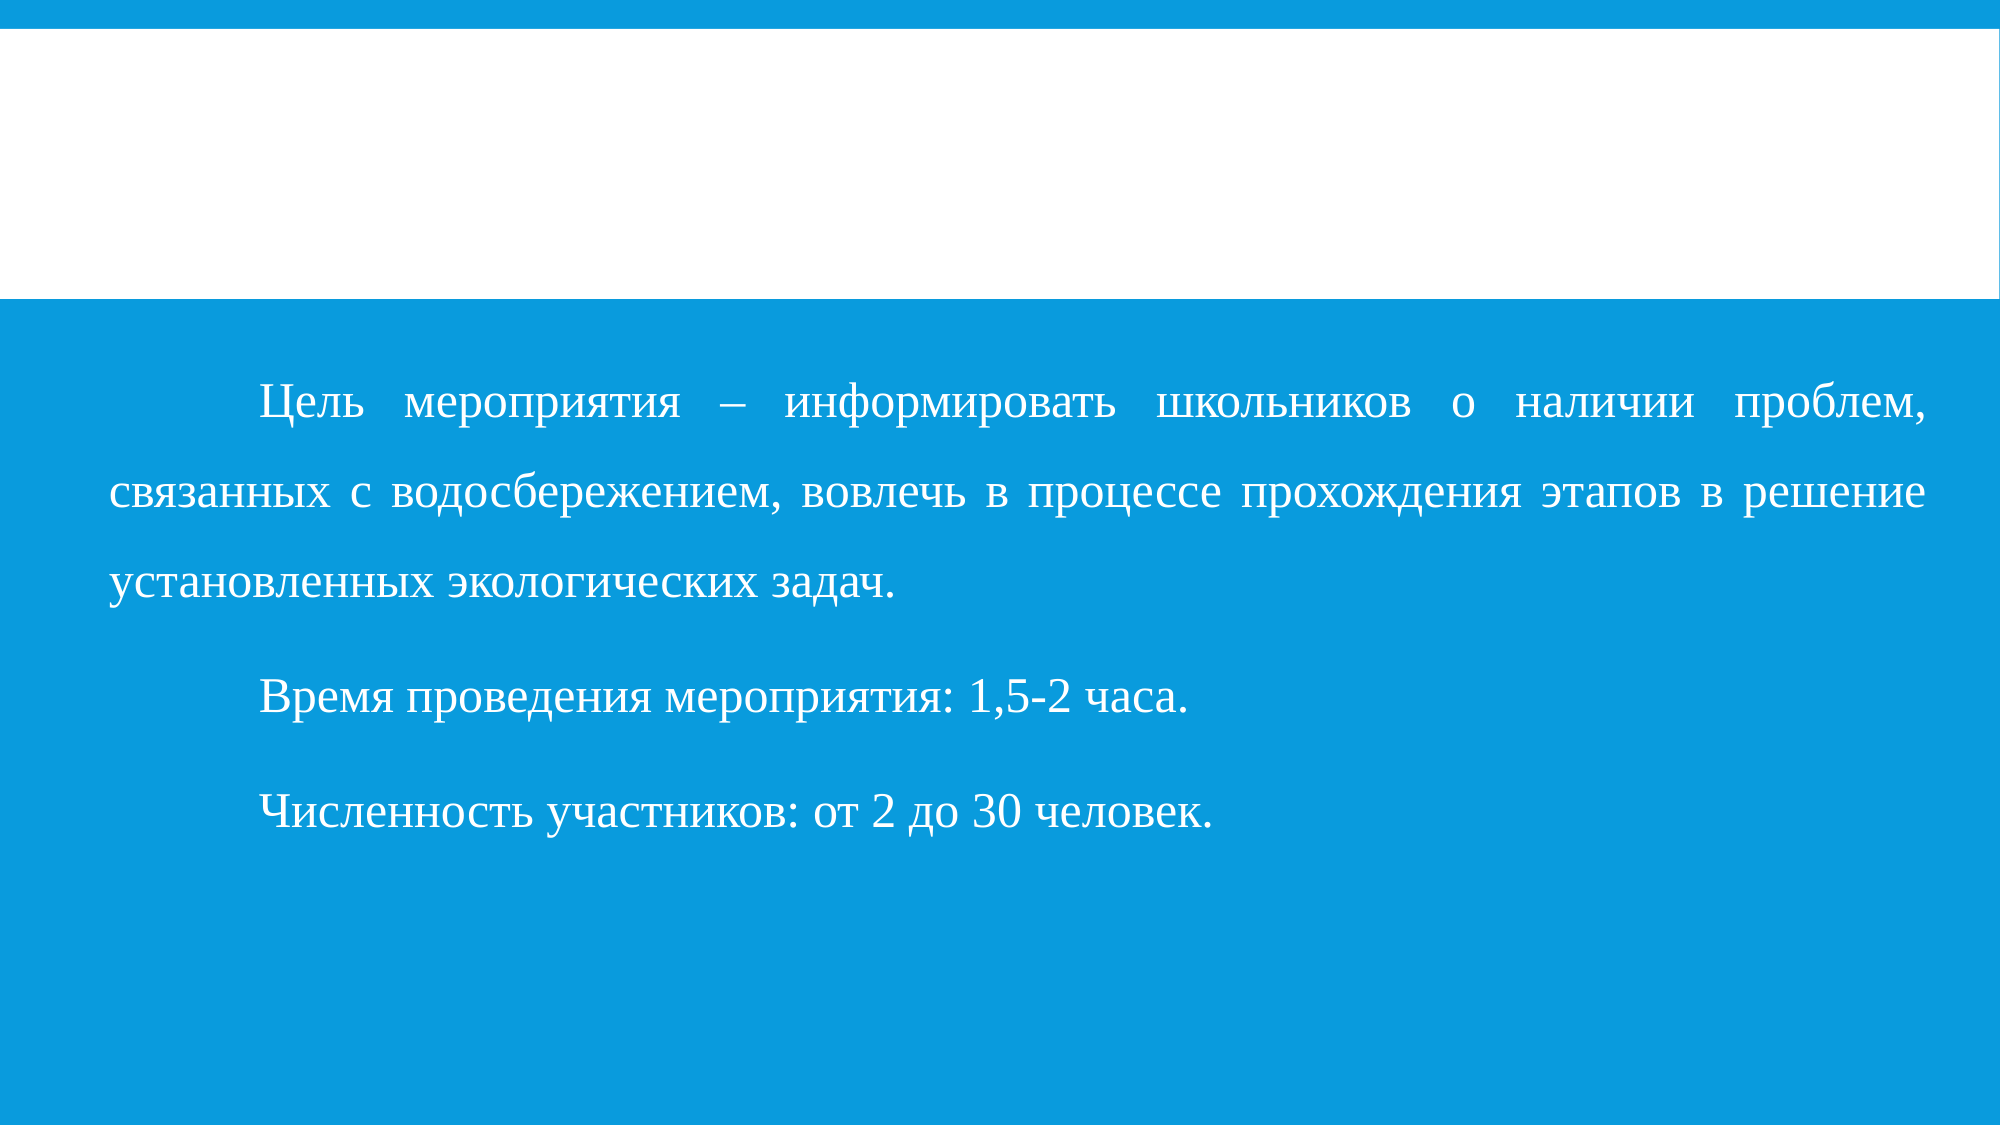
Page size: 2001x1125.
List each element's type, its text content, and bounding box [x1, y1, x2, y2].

list Цель мероприятия – информировать школьников о наличии проблем, связанных с водосбережением, вовлечь в процессе прохождения этапов в решение установленных экологических задач. Время проведения мероприятия: 1,5-2 часа. Численность участников: от 2 до 30 человек. [63, 329, 1943, 1020]
